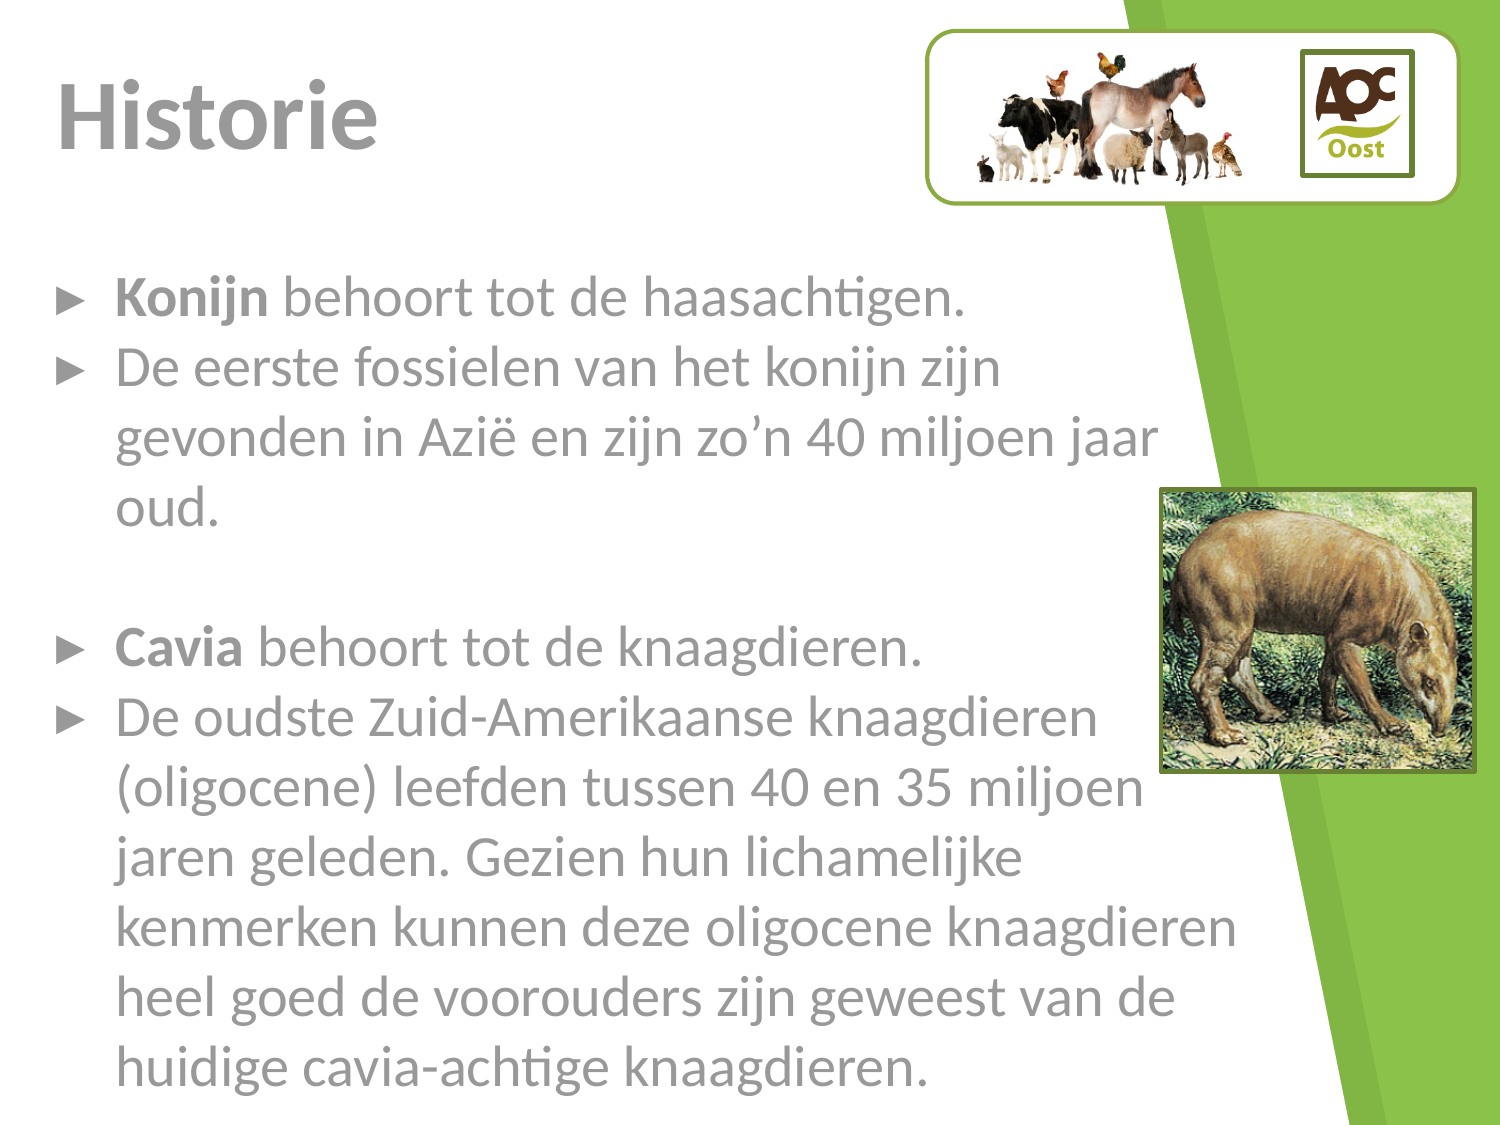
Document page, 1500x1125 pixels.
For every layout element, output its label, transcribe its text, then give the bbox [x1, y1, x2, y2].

picture [1304, 54, 1410, 173]
picture [974, 42, 1260, 191]
list Konijn behoort tot de haasachtigen. De eerste fossielen van het konijn zijn gevonden in Azië en zijn zo’n 40 miljoen jaar oud. Cavia behoort tot de knaagdieren. De oudste Zuid-Amerikaanse knaagdieren (oligocene) leefden tussen 40 en 35 miljoen jaren geleden. Gezien hun lichamelijke kenmerken kunnen deze oligocene knaagdieren heel goed de voorouders zijn geweest van de huidige cavia-achtige knaagdieren. [41, 243, 1294, 1094]
title Historie [41, 78, 915, 185]
picture [1163, 491, 1473, 770]
text_box [925, 28, 1461, 206]
